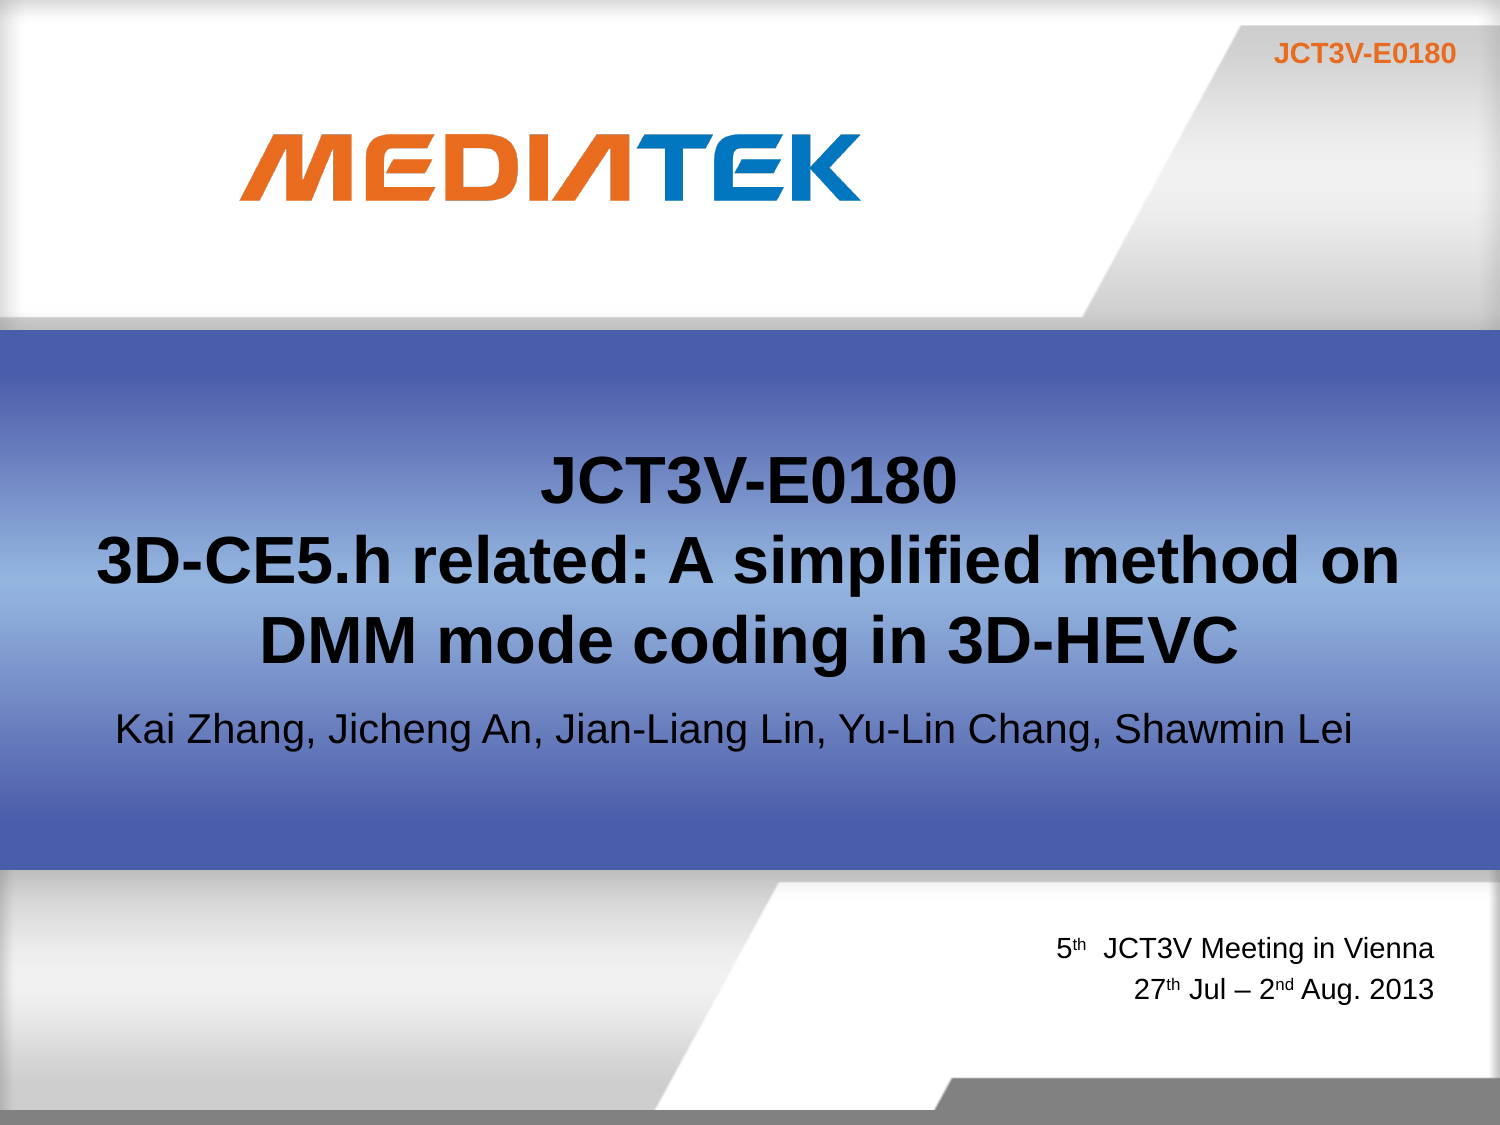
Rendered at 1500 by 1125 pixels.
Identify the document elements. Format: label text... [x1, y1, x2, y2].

text_box Kai Zhang, Jicheng An, Jian-Liang Lin, Yu-Lin Chang, Shawmin Lei [100, 694, 1387, 810]
title JCT3V-E0180 3D-CE5.h related: A simplified method on DMM mode coding in 3D-HEVC [50, 438, 1450, 676]
picture [0, 0, 1500, 1125]
